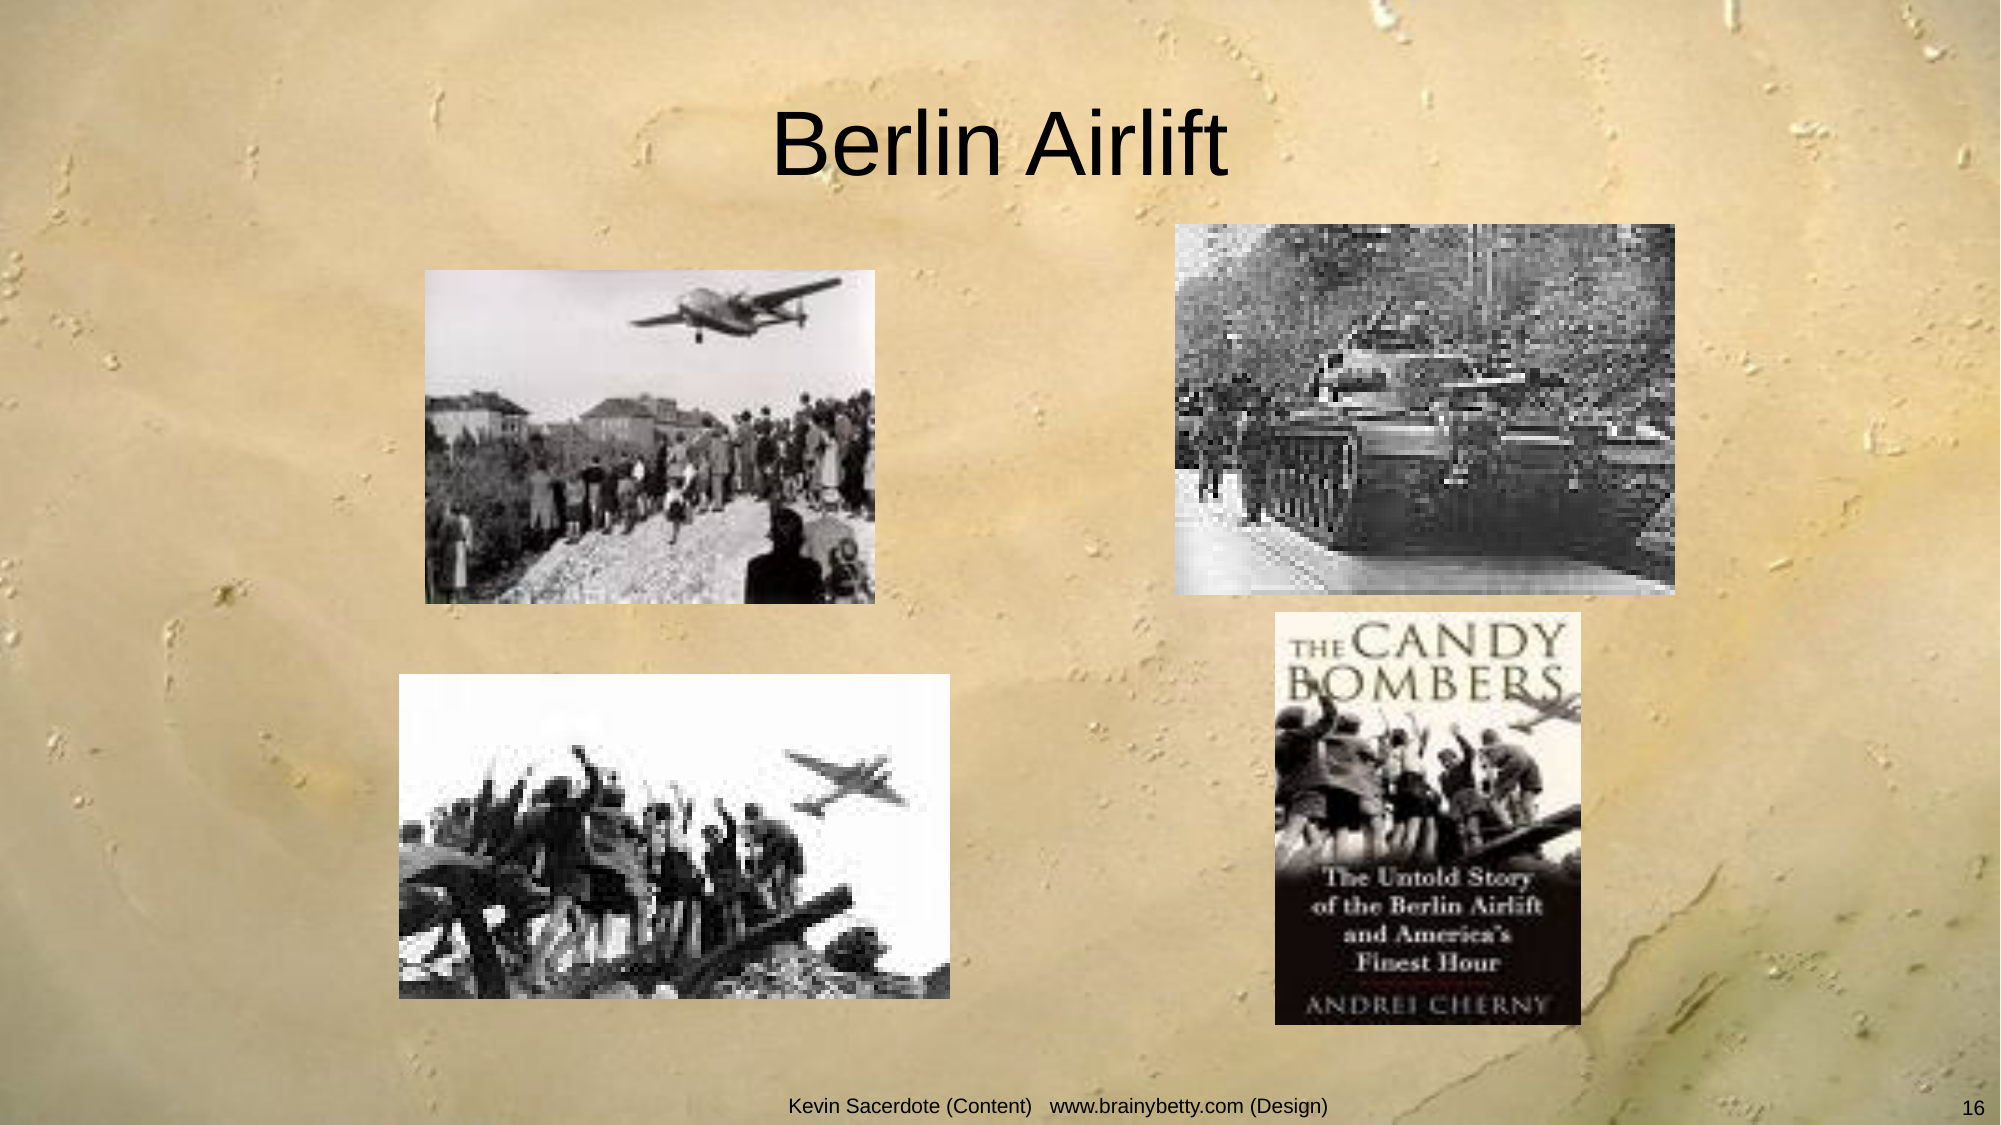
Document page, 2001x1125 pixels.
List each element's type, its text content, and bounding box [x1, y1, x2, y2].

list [424, 269, 876, 604]
title Berlin Airlift [99, 45, 1900, 233]
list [1174, 224, 1676, 596]
footer Kevin Sacerdote (Content) www.brainybetty.com (Design) [516, 1084, 1601, 1125]
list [1274, 612, 1582, 1026]
slide_number 16 [1733, 1087, 2000, 1125]
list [399, 674, 951, 1000]
picture [0, 0, 2001, 1125]
